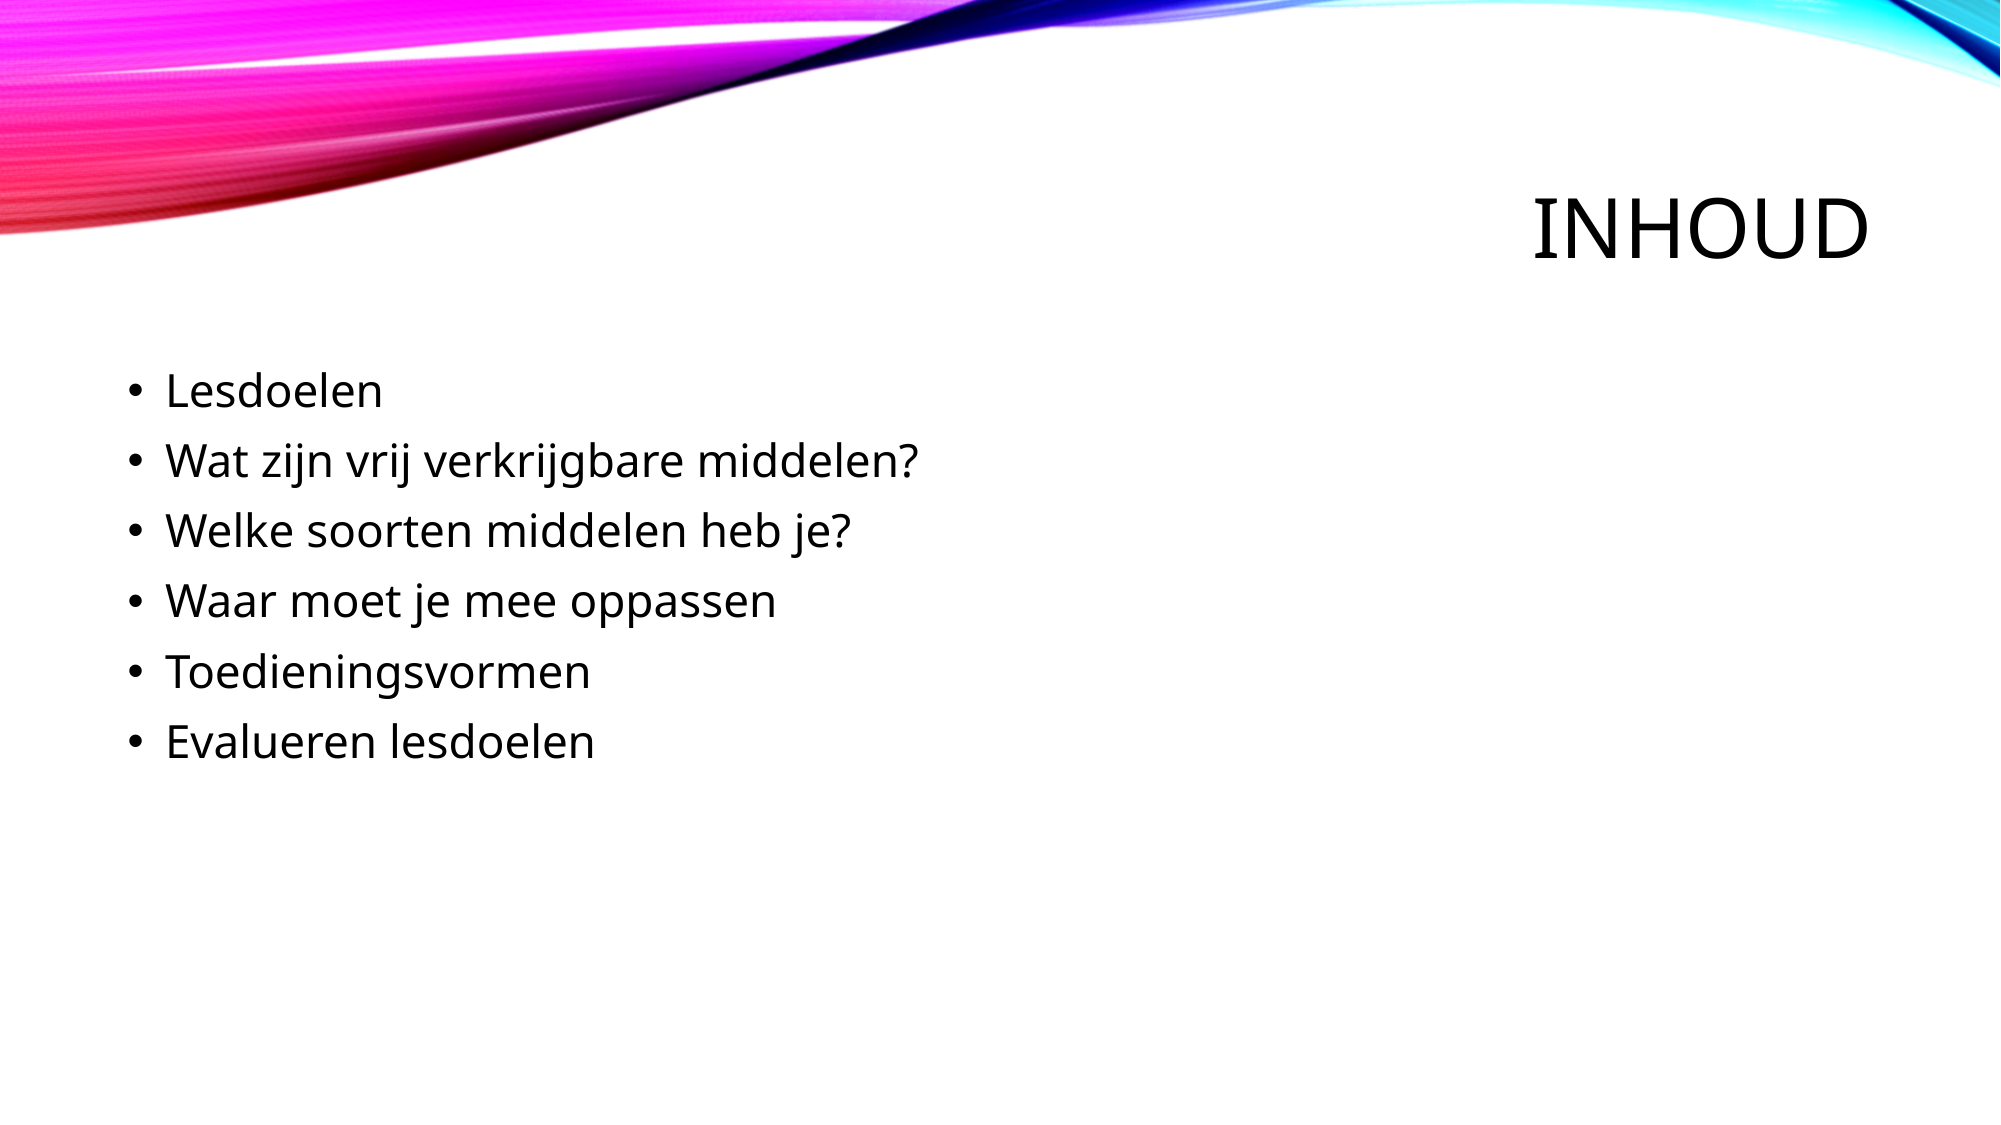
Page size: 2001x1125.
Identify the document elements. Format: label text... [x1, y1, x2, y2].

title Inhoud [474, 125, 1888, 338]
picture [1910, 0, 2000, 45]
picture [1890, 0, 2000, 75]
picture [0, 0, 2000, 237]
list Lesdoelen Wat zijn vrij verkrijgbare middelen? Welke soorten middelen heb je? Waar moet je mee oppassen Toedieningsvormen Evalueren lesdoelen [112, 360, 1888, 1021]
